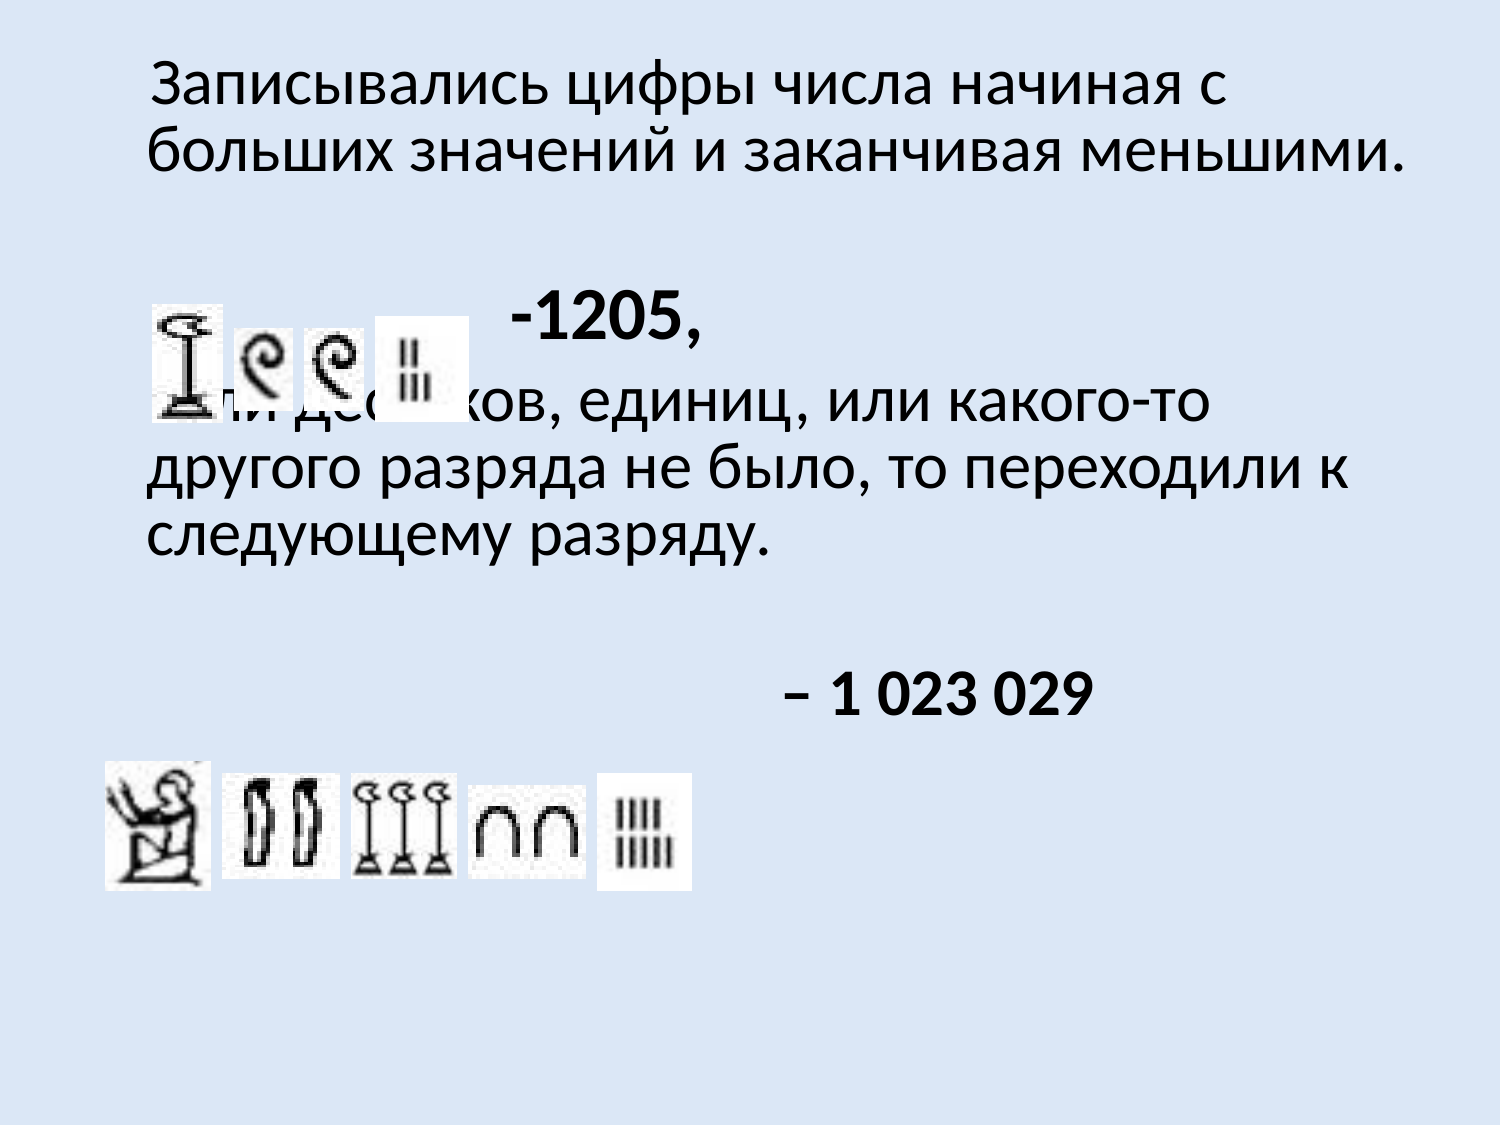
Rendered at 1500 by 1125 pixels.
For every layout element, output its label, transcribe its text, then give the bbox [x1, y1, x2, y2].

picture [105, 761, 212, 891]
picture [468, 784, 587, 880]
picture [374, 316, 469, 423]
picture [234, 327, 294, 411]
picture [152, 304, 223, 423]
picture [222, 773, 341, 880]
picture [351, 773, 458, 880]
list Записывались цифры числа начиная с больших значений и заканчивая меньшими. -1205, Если десятков, единиц, или какого-то другого разряда не было, то переходили к следующему разряду. – 1 023 029 [75, 46, 1425, 1005]
picture [597, 773, 692, 891]
picture [304, 327, 364, 411]
